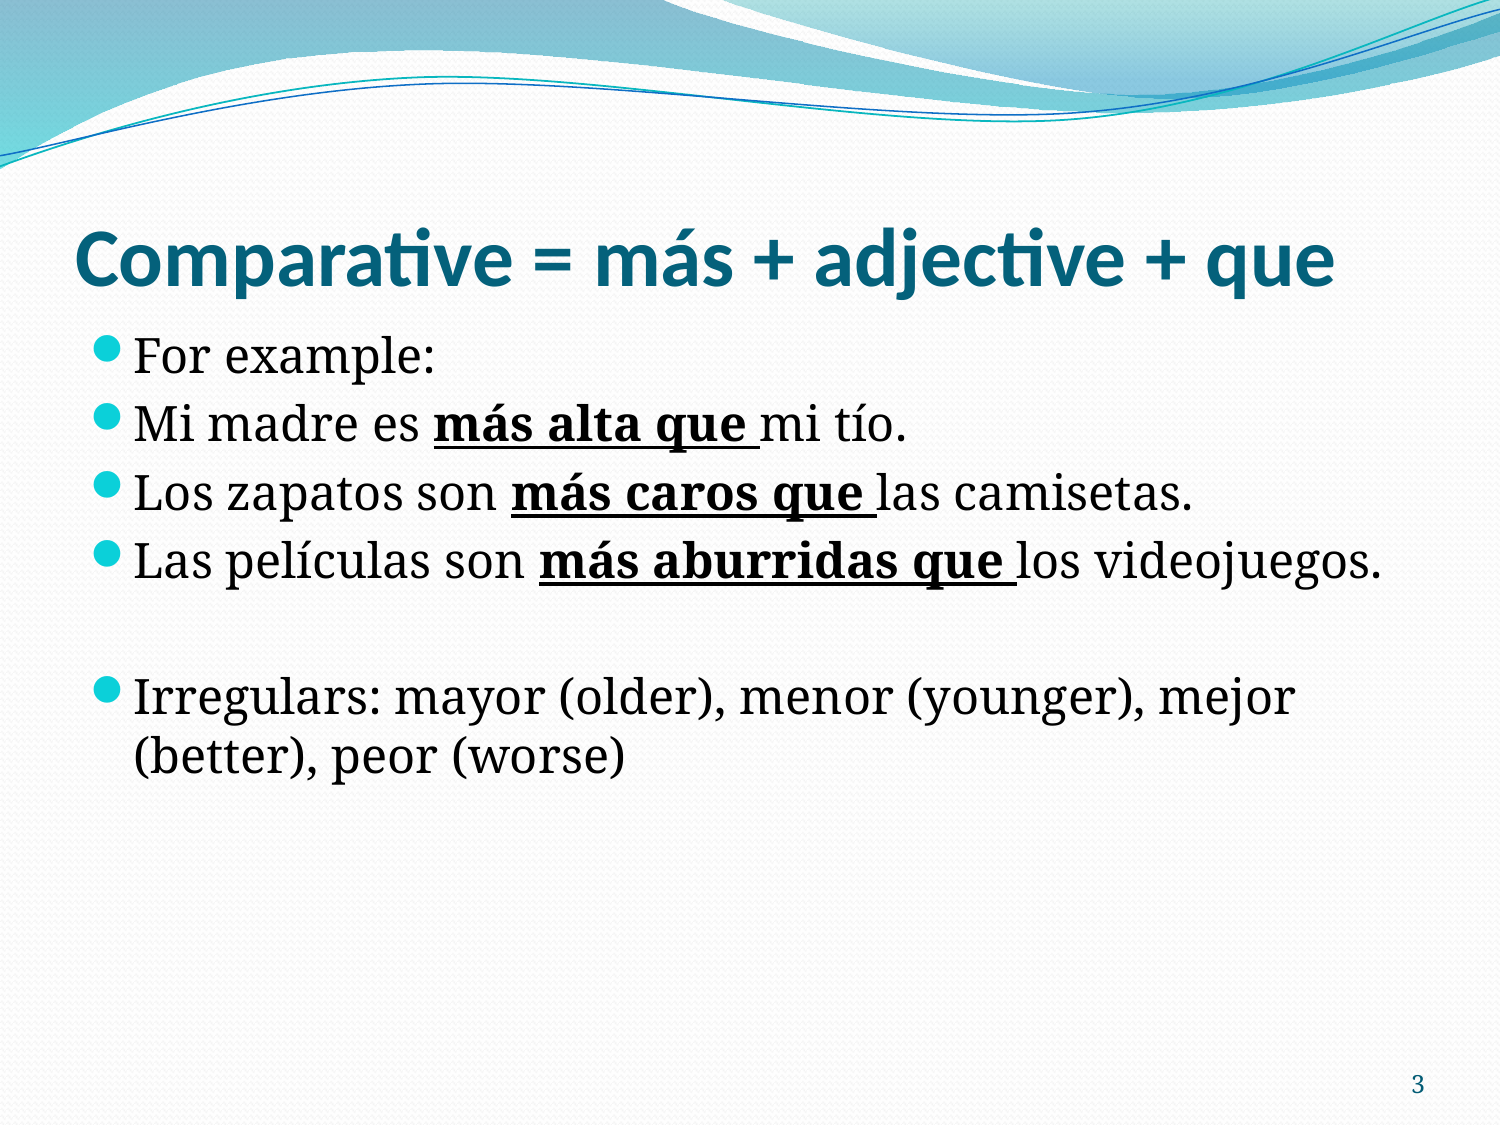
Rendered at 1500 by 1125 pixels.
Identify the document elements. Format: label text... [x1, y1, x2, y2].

slide_number 3 [1299, 1042, 1425, 1103]
title Comparative = más + adjective + que [75, 115, 1425, 303]
list For example: Mi madre es más alta que mi tío. Los zapatos son más caros que las camisetas. Las películas son más aburridas que los videojuegos. Irregulars: mayor (older), menor (younger), mejor (better), peor (worse) [75, 317, 1425, 800]
